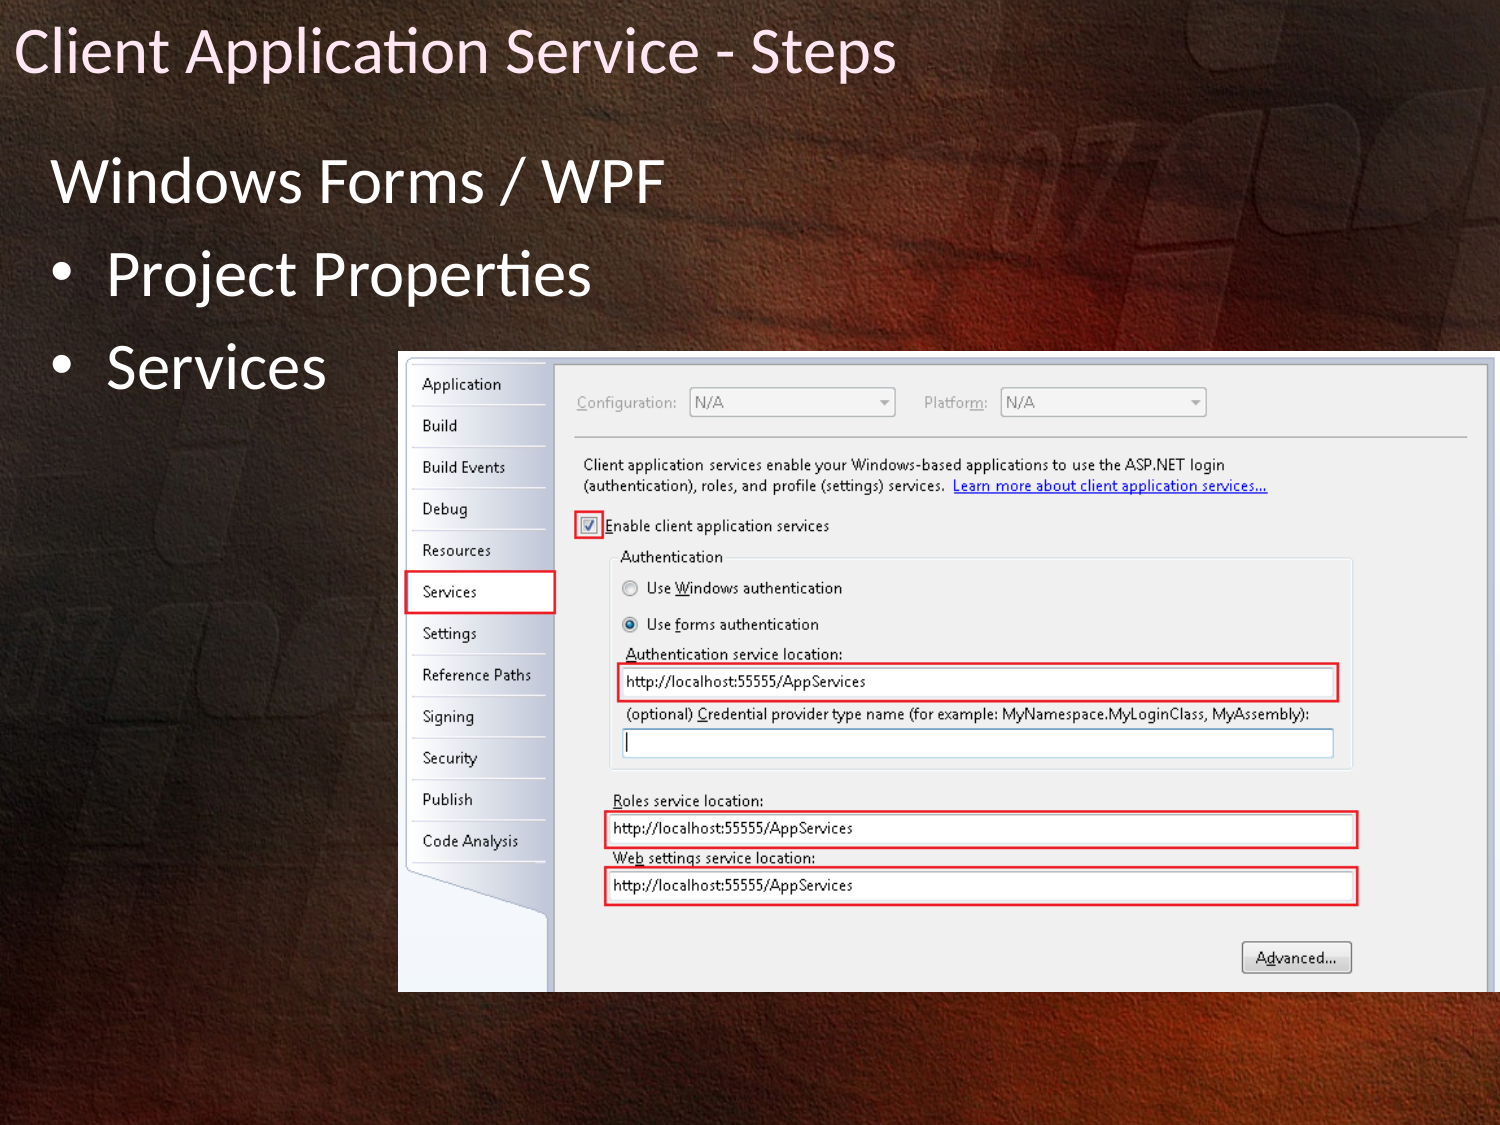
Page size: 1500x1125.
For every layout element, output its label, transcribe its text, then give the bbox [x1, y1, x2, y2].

text_box Client Application Service - Steps [0, 0, 1161, 95]
picture [0, 0, 1500, 1125]
list Windows Forms / WPF Project Properties Services [35, 128, 1450, 1090]
